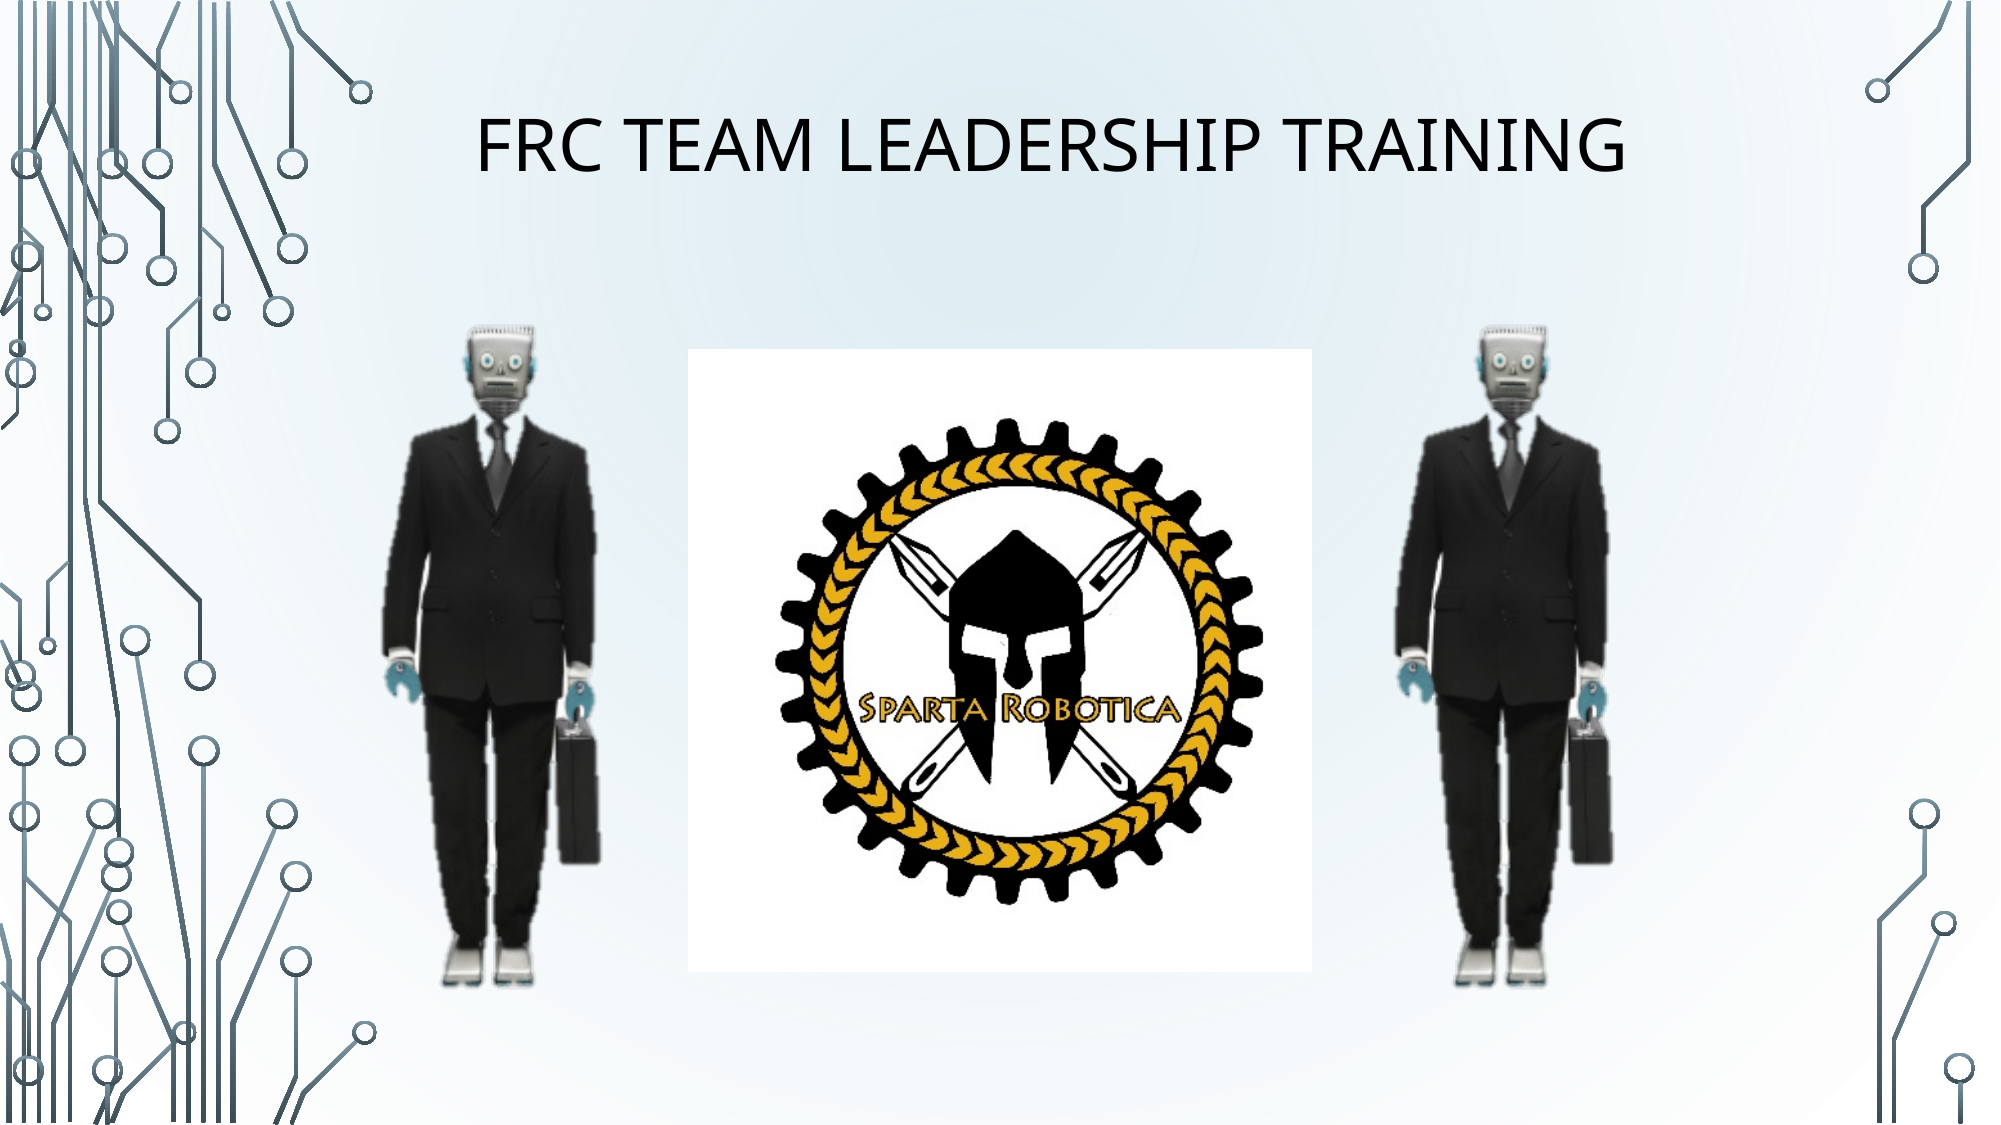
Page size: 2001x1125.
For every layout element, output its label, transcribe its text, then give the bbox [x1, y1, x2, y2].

title FRC TEAM Leadership training [428, 100, 1676, 233]
picture [85, 244, 1932, 1079]
